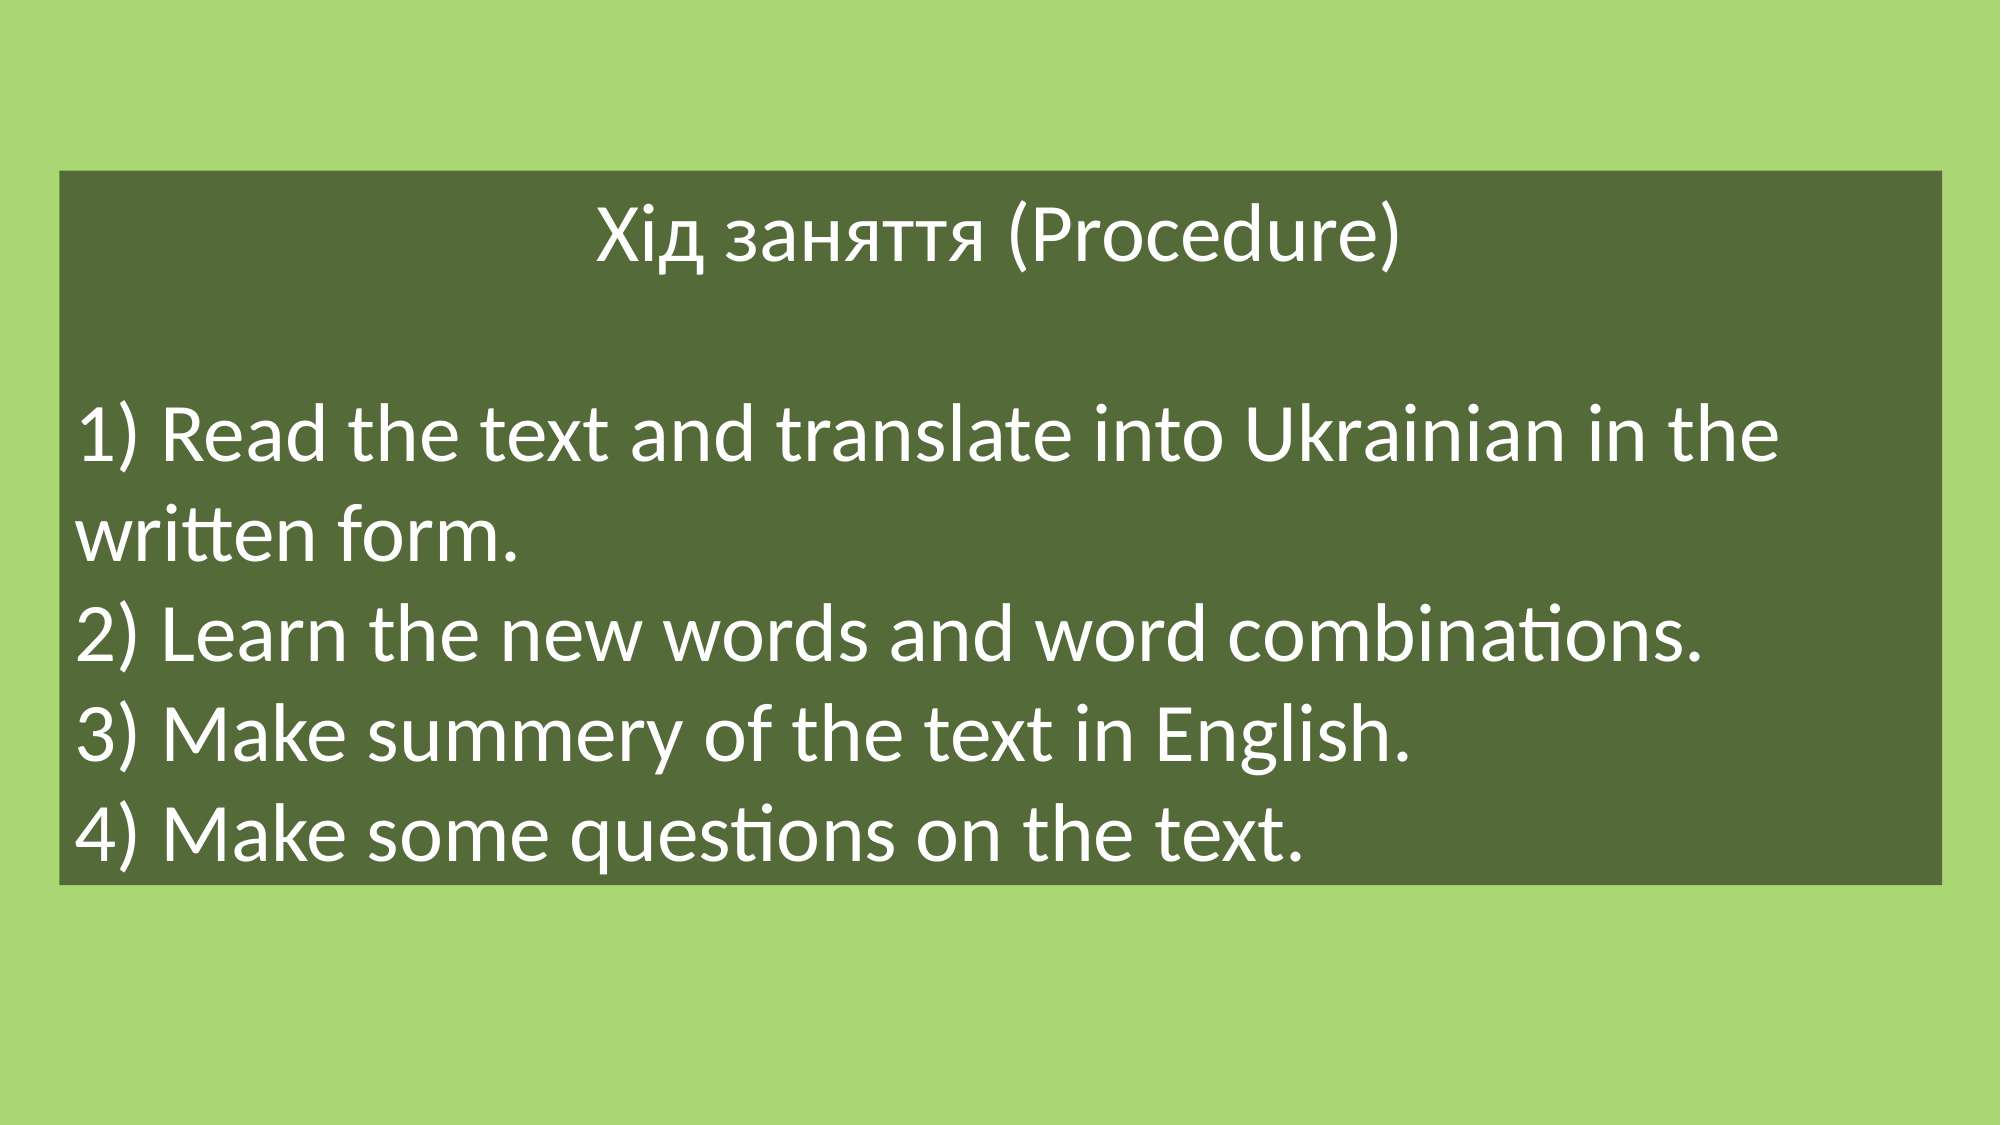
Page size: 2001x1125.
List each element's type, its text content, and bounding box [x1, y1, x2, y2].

text_box Хід заняття (Procedure) 1) Read the text and translate into Ukrainian in the written form. 2) Learn the new words and word combinations. 3) Make summery of the text in English. 4) Make some questions on the text. [59, 170, 1943, 886]
